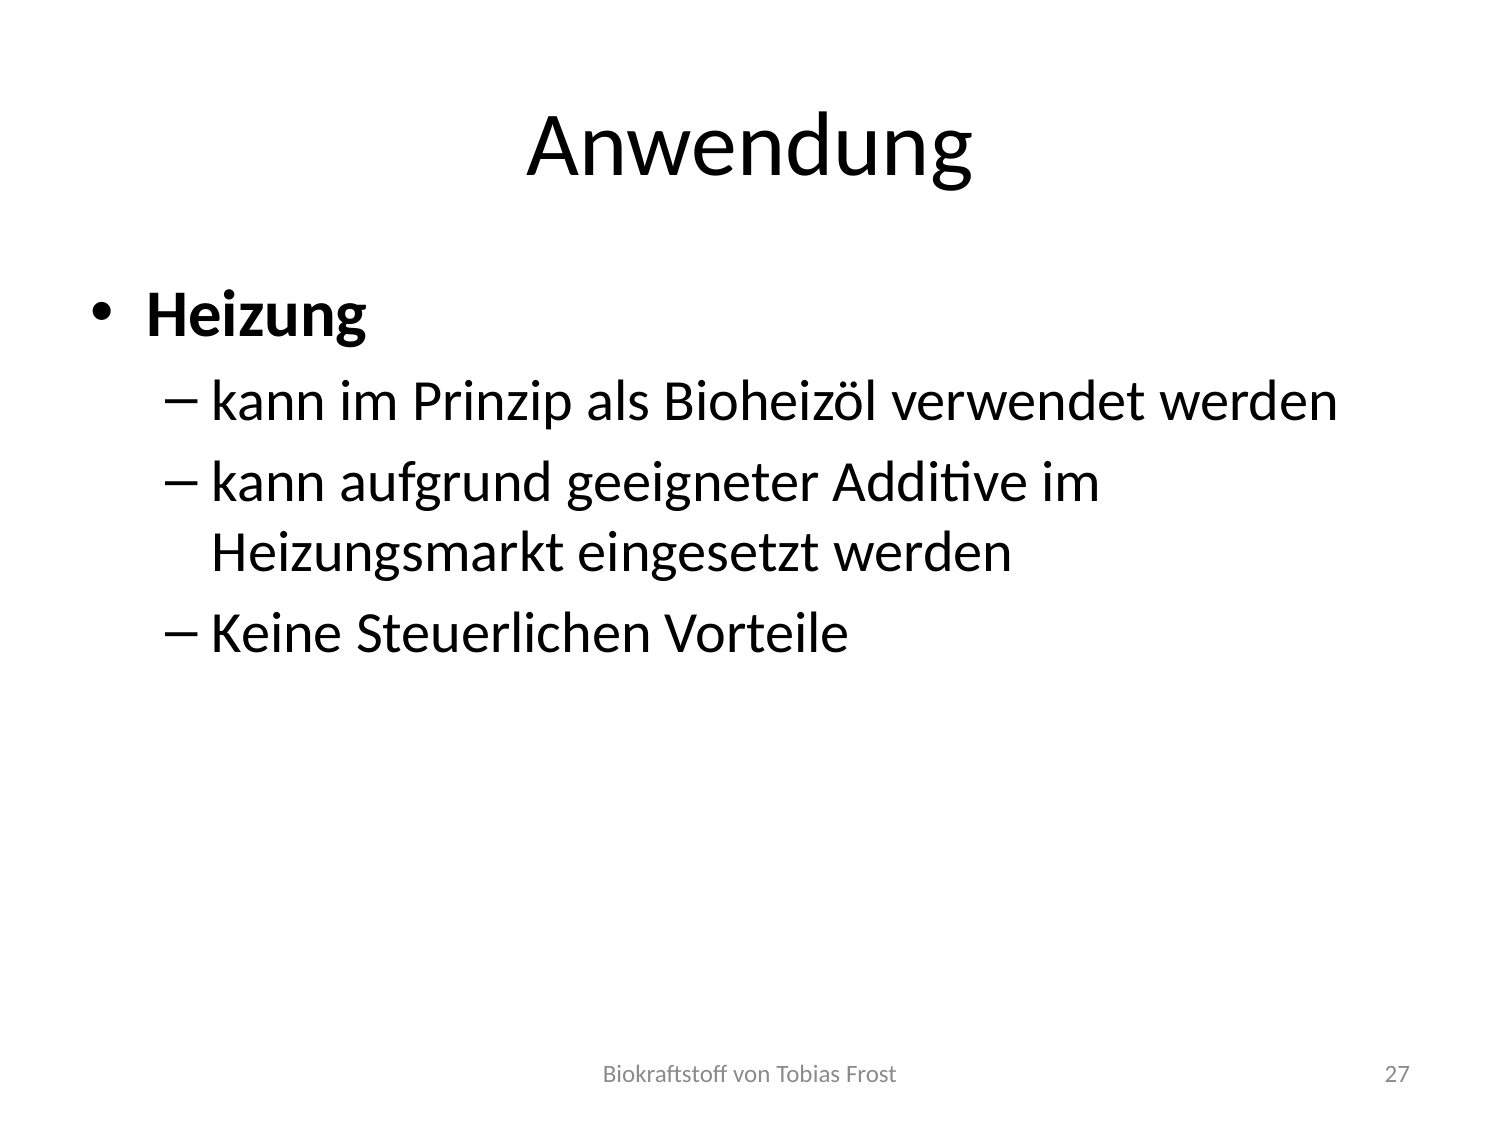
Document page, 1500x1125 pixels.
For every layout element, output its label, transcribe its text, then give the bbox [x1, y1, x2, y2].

title Anwendung [75, 45, 1425, 233]
slide_number 27 [1074, 1042, 1425, 1103]
list Heizung kann im Prinzip als Bioheizöl verwendet werden kann aufgrund geeigneter Additive im Heizungsmarkt eingesetzt werden Keine Steuerlichen Vorteile [75, 262, 1425, 1005]
footer Biokraftstoff von Tobias Frost [512, 1042, 988, 1103]
